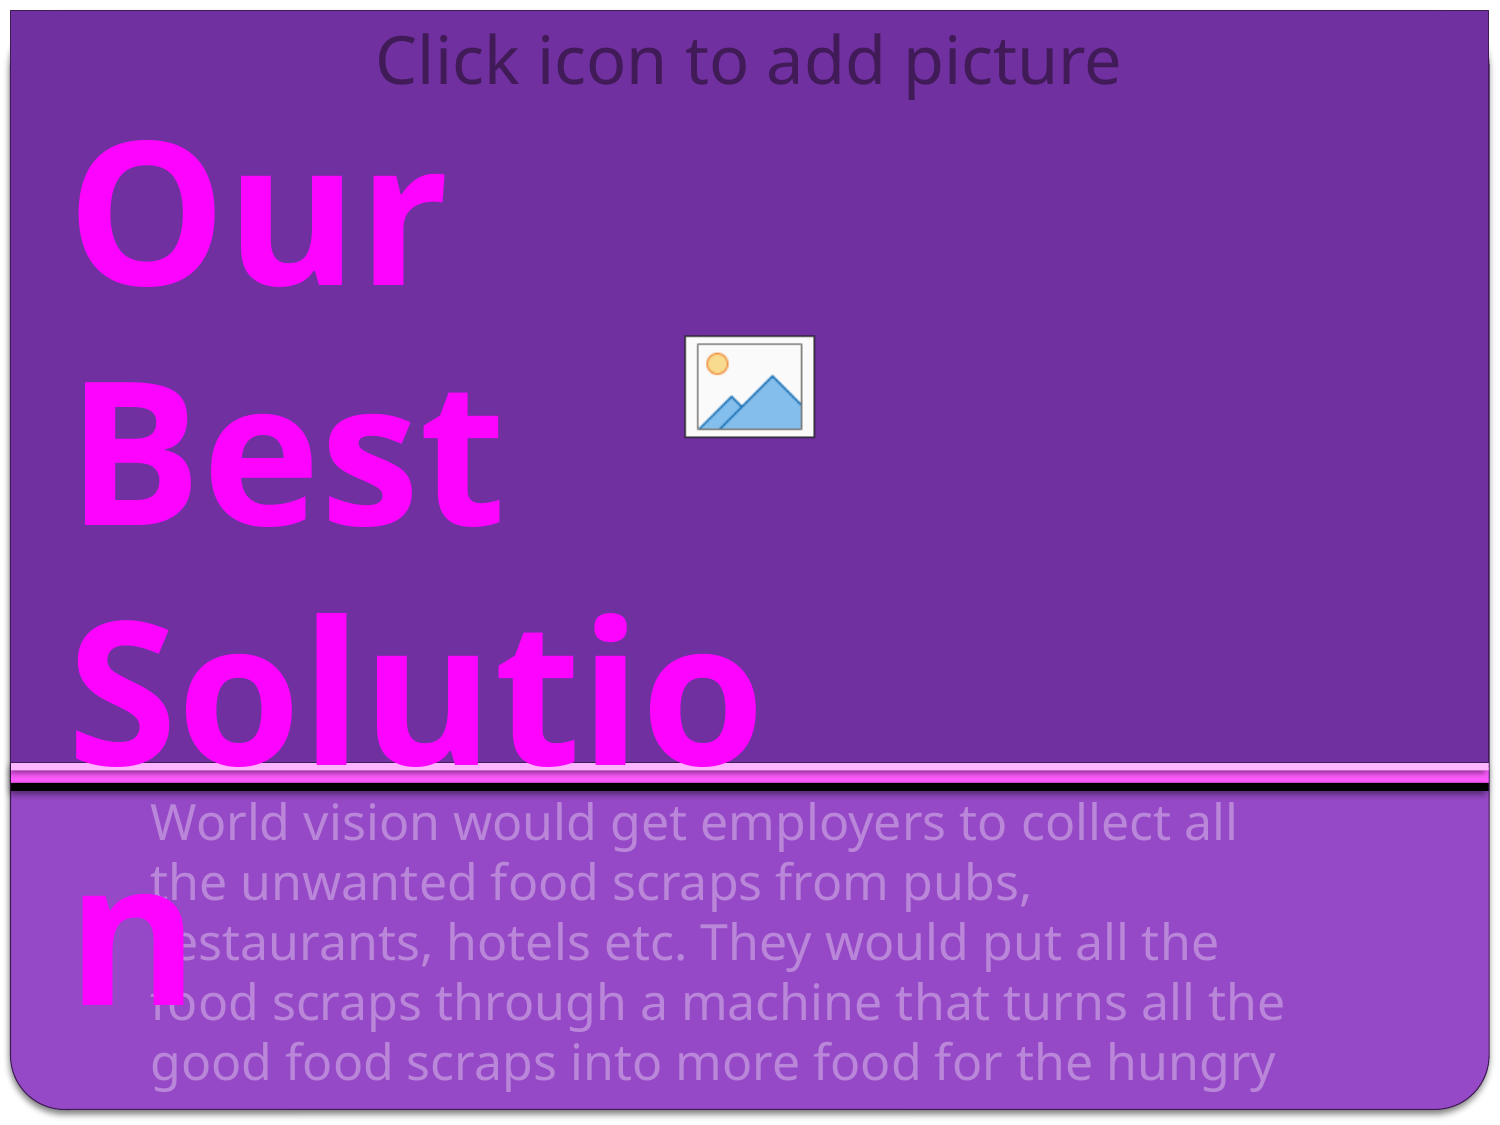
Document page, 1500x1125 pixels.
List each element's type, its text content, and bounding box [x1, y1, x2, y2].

title World vision would get employers to collect all the unwanted food scraps from pubs, restaurants, hotels etc. They would put all the food scraps through a machine that turns all the good food scraps into more food for the hungry [904, 916, 1336, 973]
text_box Our Best Solution [53, 772, 904, 1053]
picture [10, 10, 1489, 763]
